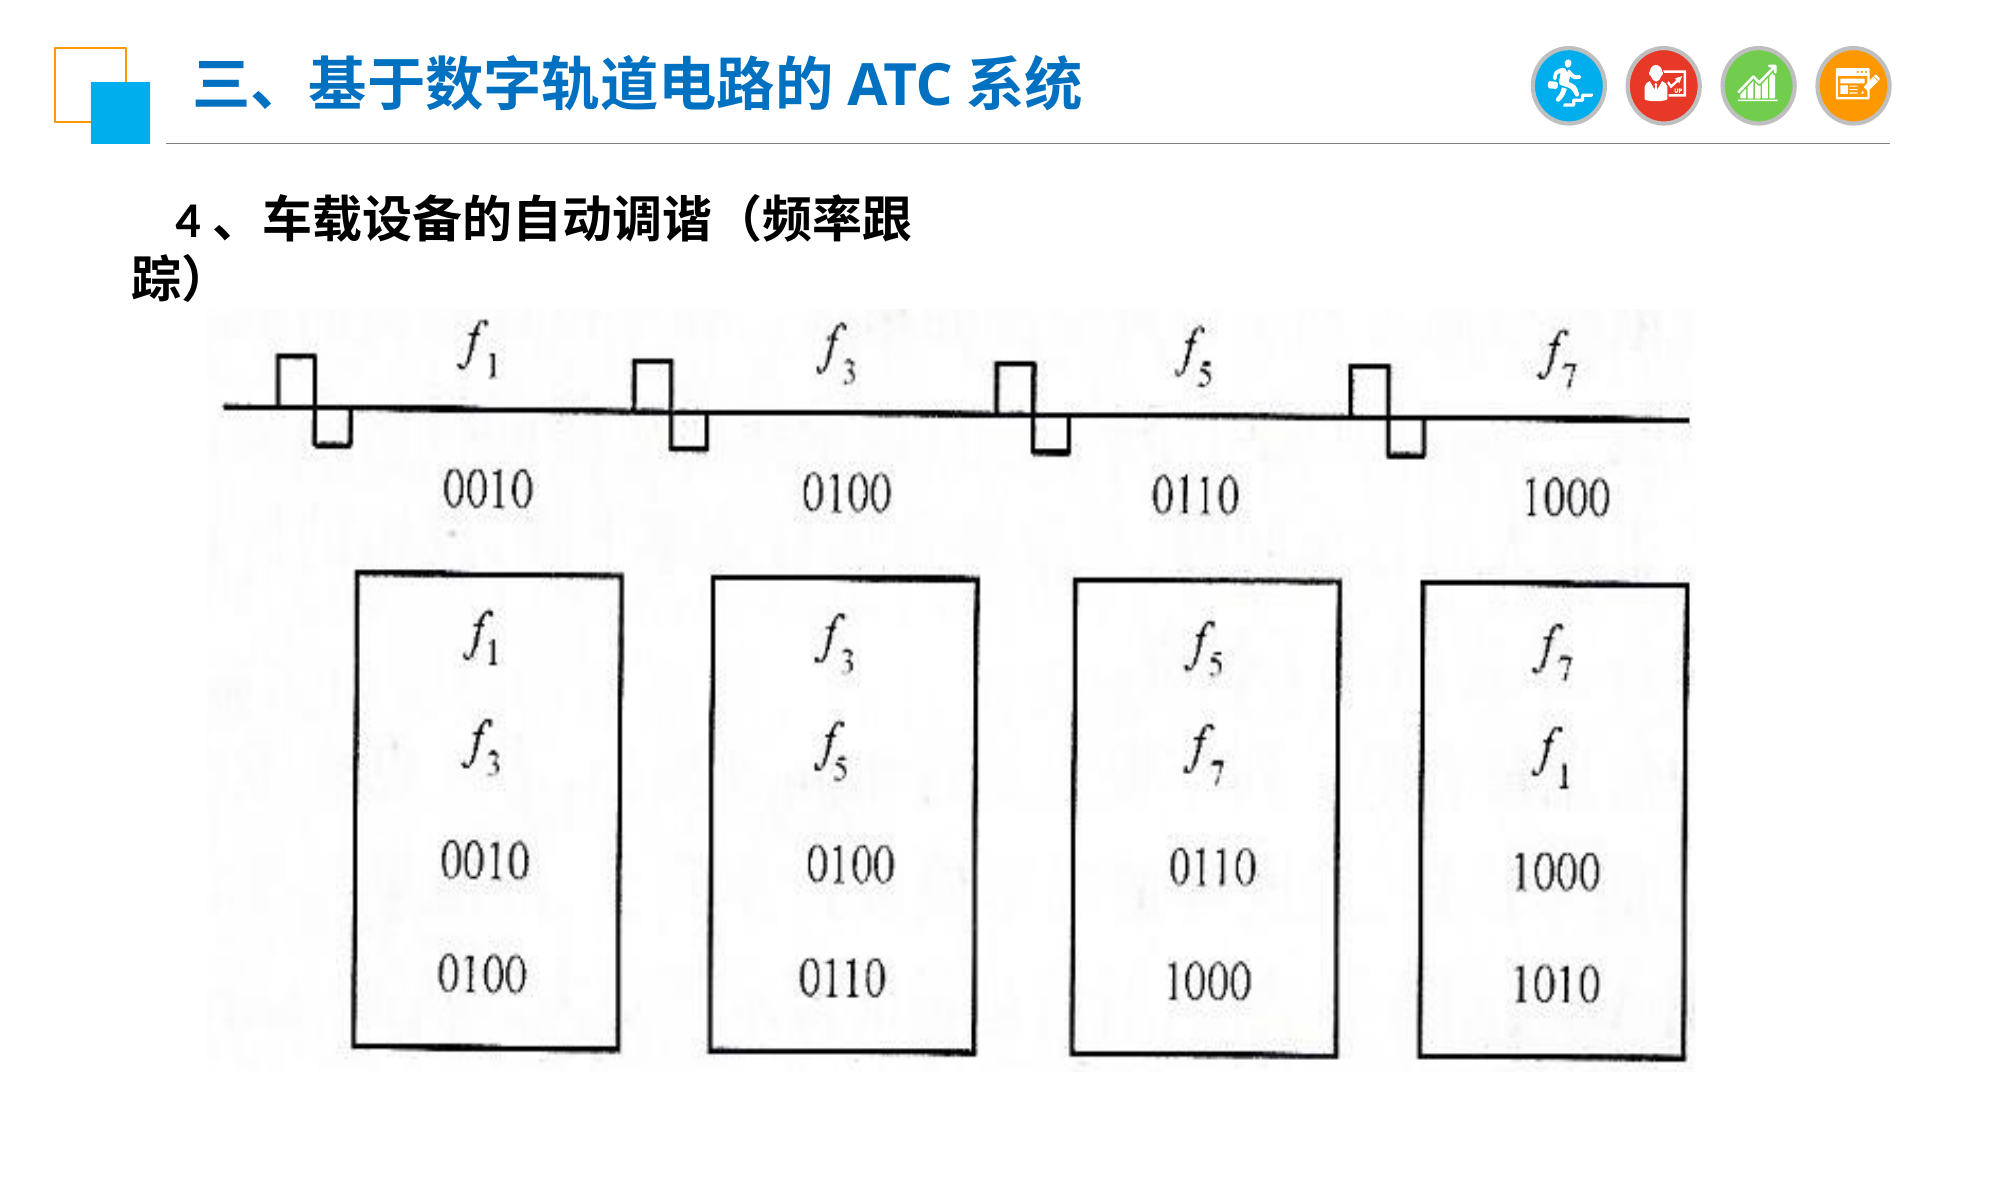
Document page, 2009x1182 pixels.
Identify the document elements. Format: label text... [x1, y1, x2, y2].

text_box 三、基于数字轨道电路的ATC系统 [150, 39, 1098, 125]
text_box 4、车载设备的自动调谐（频率跟踪） [116, 180, 984, 256]
picture [206, 309, 1696, 1072]
